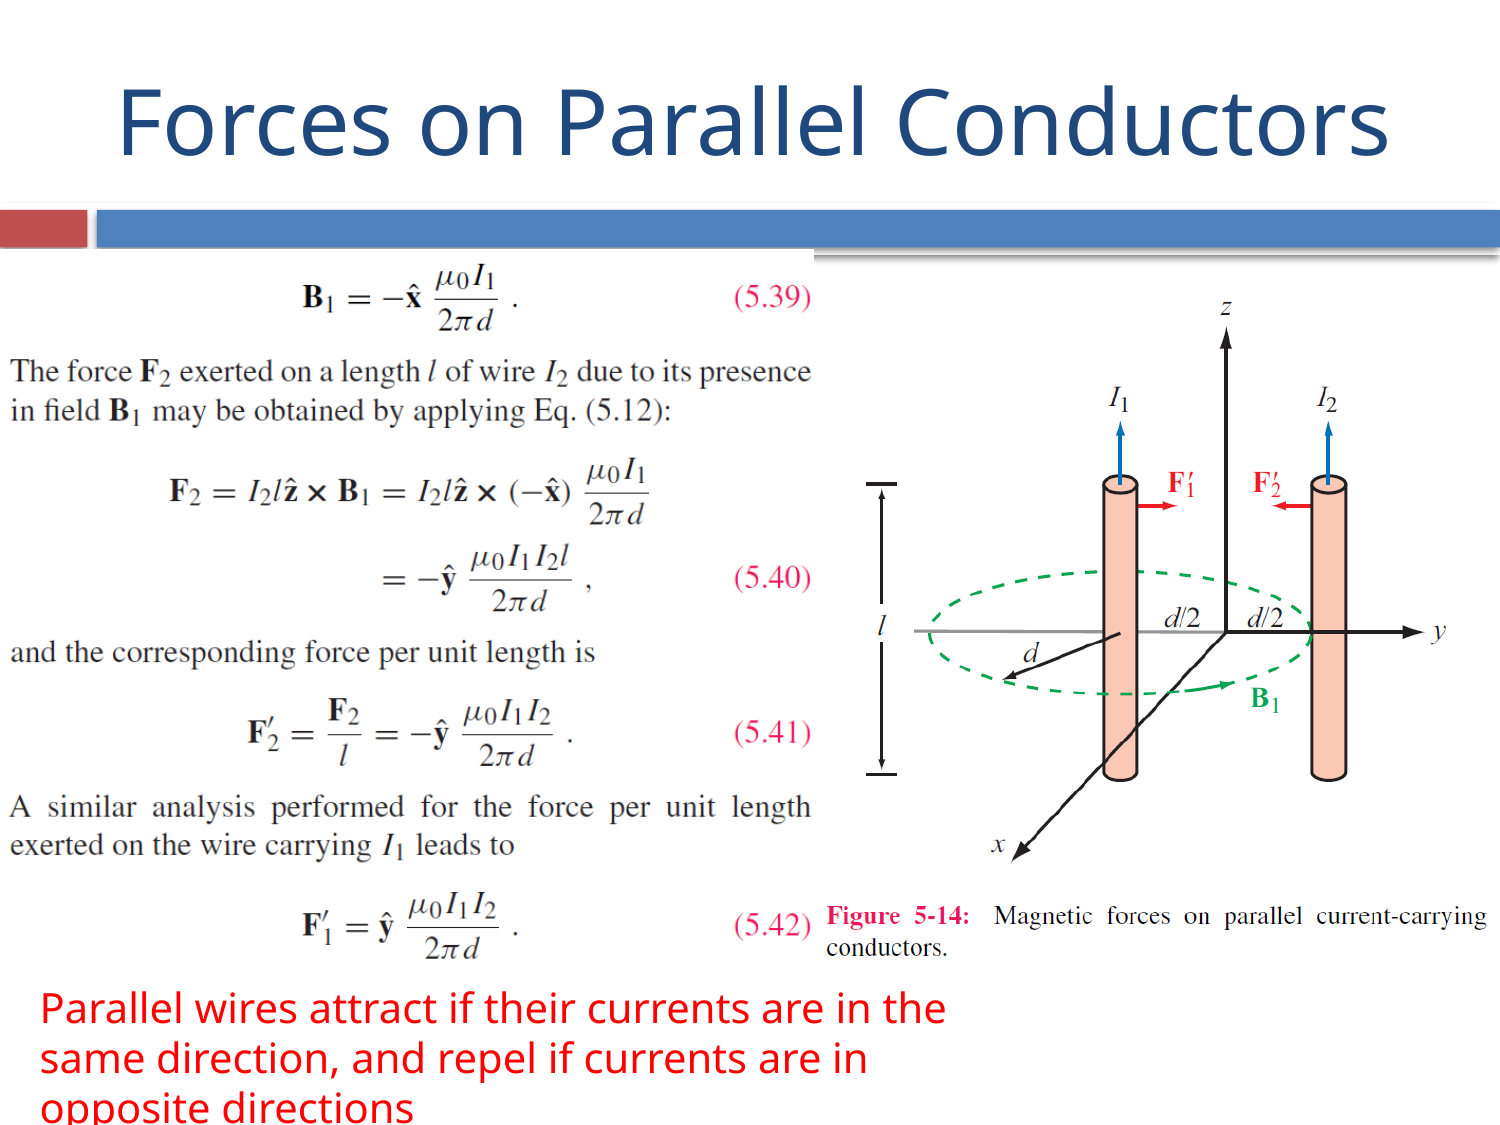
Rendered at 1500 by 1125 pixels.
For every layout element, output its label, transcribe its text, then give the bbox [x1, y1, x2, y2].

picture [0, 249, 815, 963]
text_box Forces on Parallel Conductors [100, 37, 1438, 200]
picture [820, 299, 1494, 963]
text_box Parallel wires attract if their currents are in the same direction, and repel if currents are in opposite directions [24, 974, 1050, 1125]
